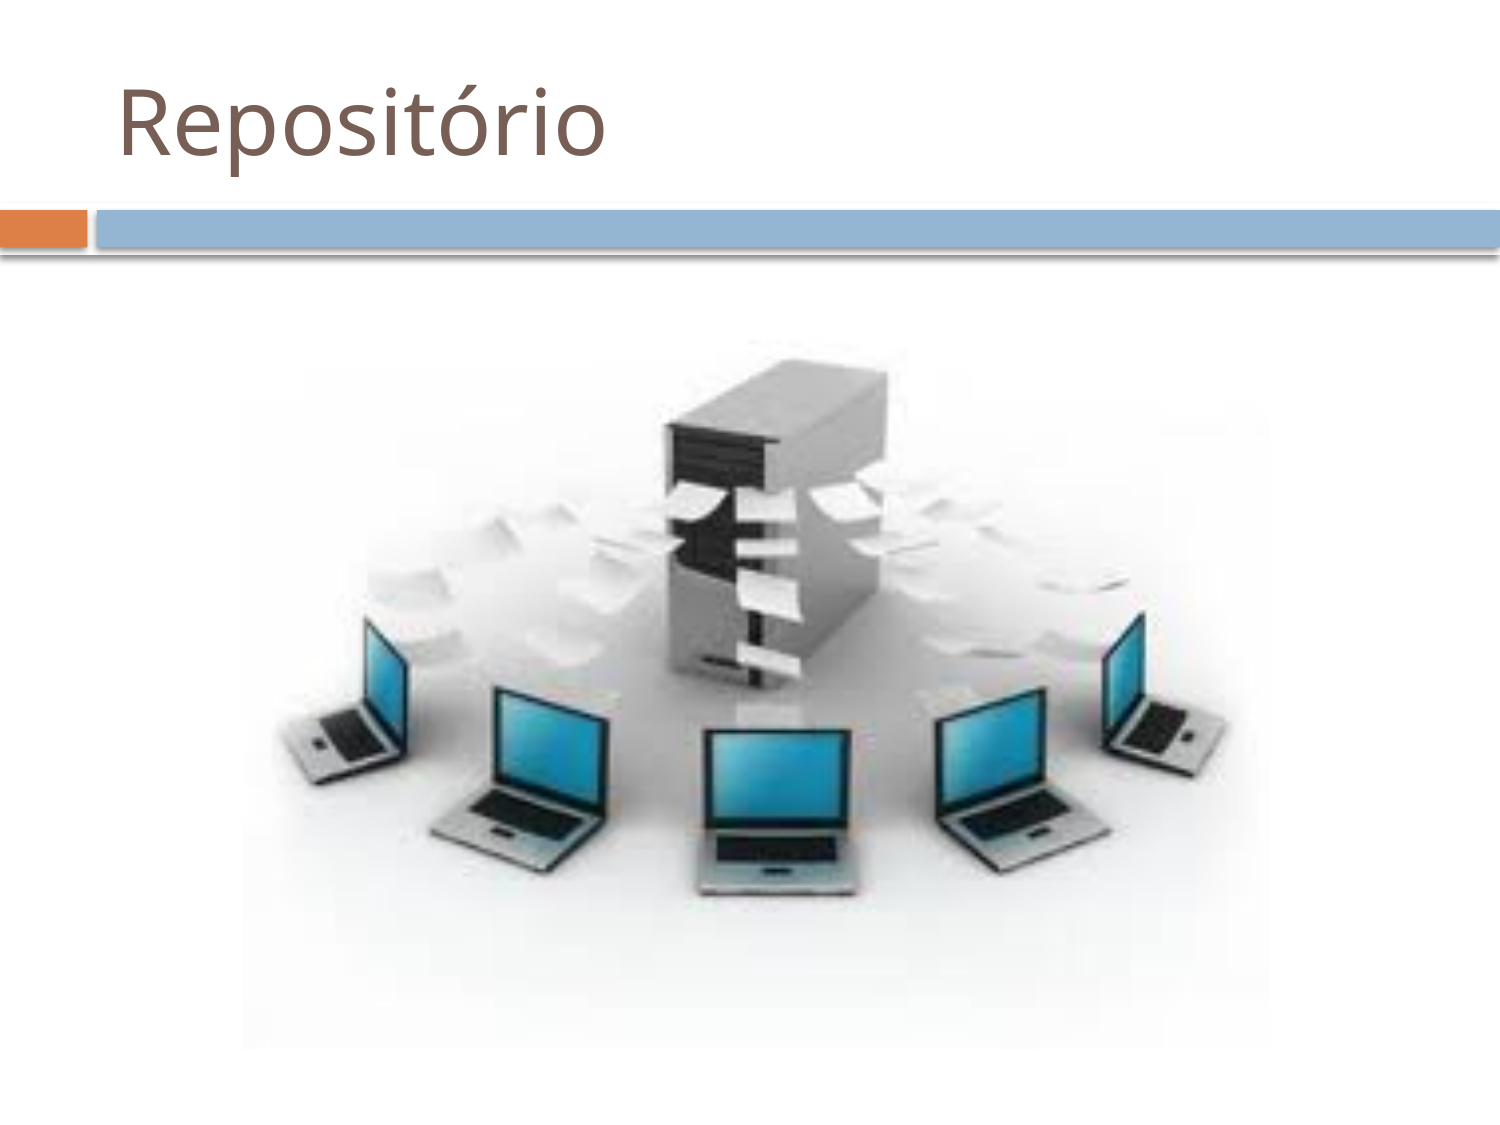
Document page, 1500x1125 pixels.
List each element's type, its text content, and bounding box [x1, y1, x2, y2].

picture [241, 278, 1270, 1050]
title Repositório [100, 37, 1438, 200]
